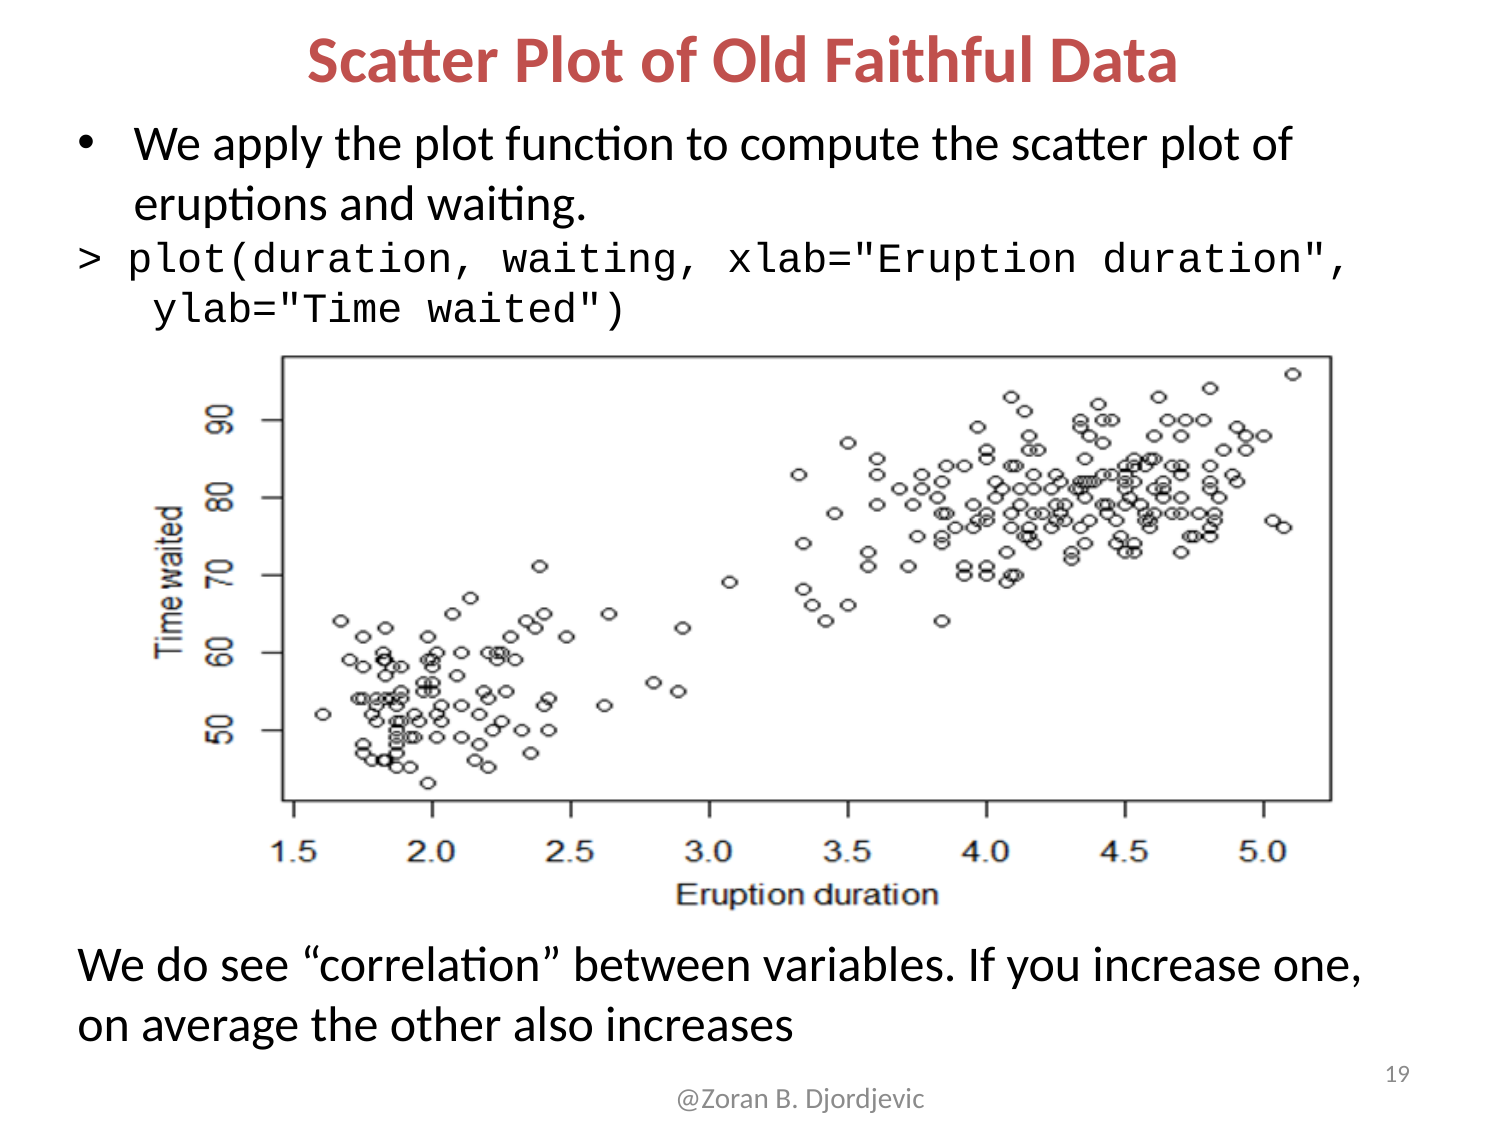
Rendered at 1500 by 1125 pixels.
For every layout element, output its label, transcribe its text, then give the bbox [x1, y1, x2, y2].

title Scatter Plot of Old Faithful Data [106, 6, 1382, 103]
text_box We apply the plot function to compute the scatter plot of eruptions and waiting. > plot(duration, waiting, xlab="Eruption duration", ylab="Time waited") We do see “correlation” between variables. If you increase one, on average the other also increases [62, 103, 1438, 1059]
picture [146, 349, 1343, 913]
footer @Zoran B. Djordjevic [562, 1068, 1038, 1125]
slide_number 19 [1074, 1042, 1425, 1103]
